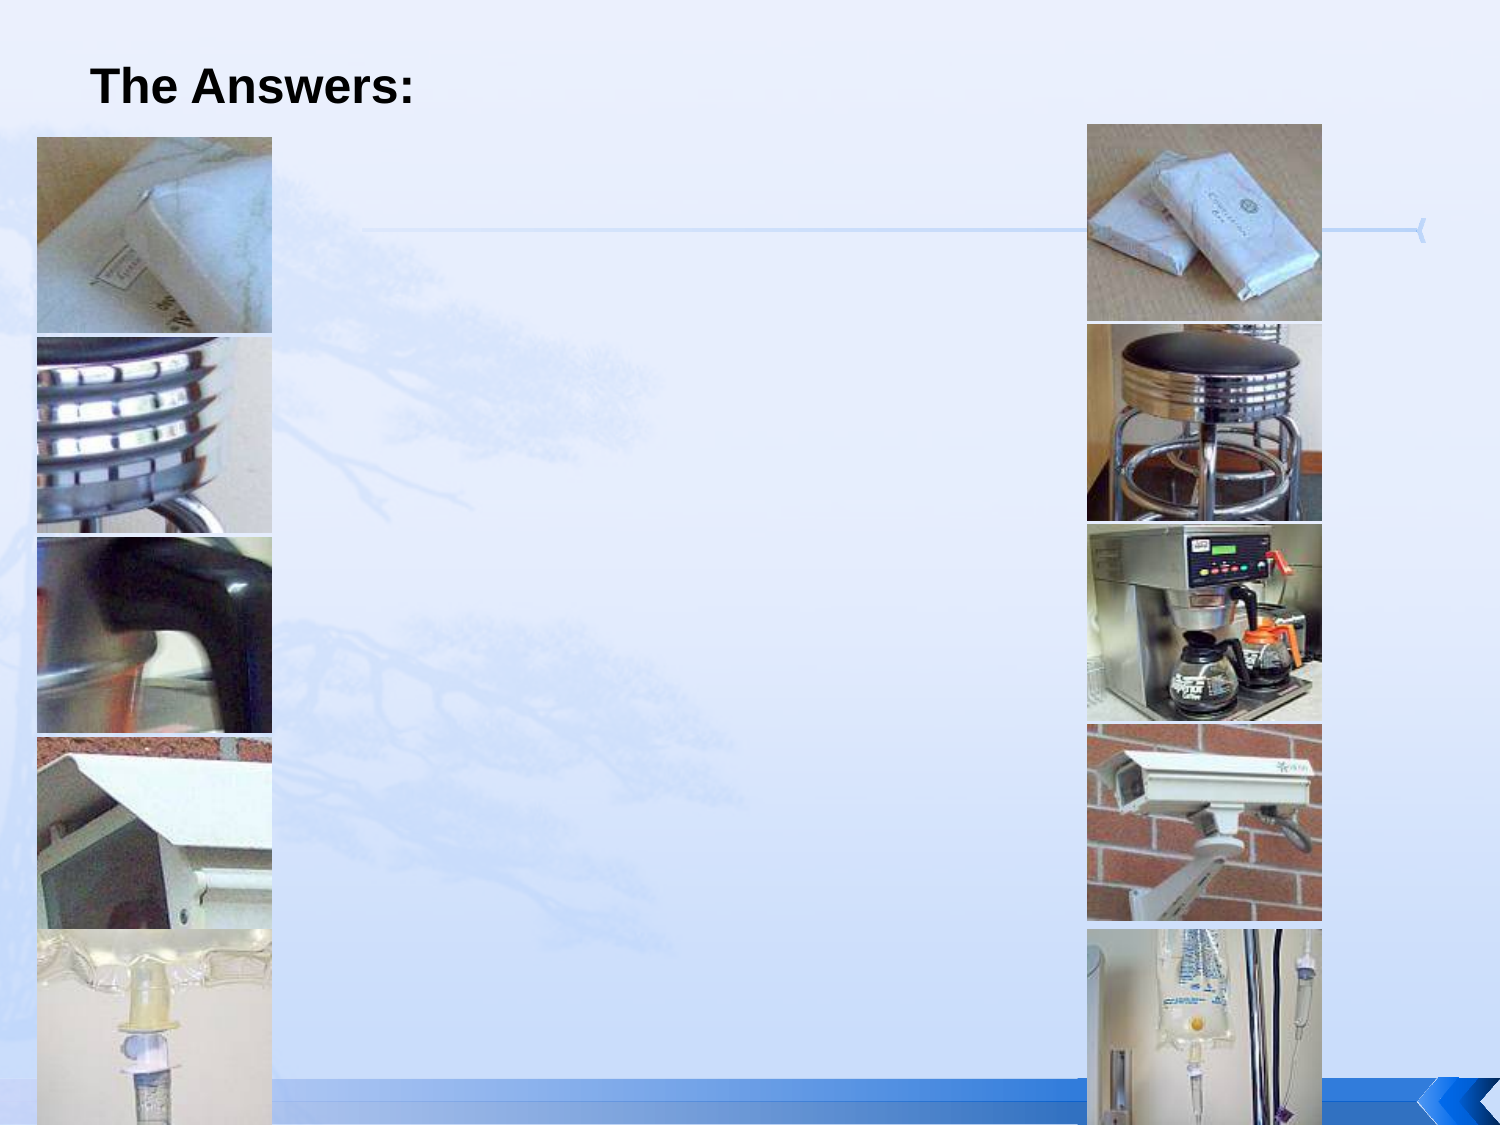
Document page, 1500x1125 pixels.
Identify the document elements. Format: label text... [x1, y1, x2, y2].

picture [36, 536, 273, 734]
picture [36, 736, 273, 1125]
picture [36, 336, 273, 534]
picture [36, 136, 273, 334]
picture [1086, 124, 1323, 321]
picture [1086, 524, 1323, 721]
picture [1086, 929, 1323, 1125]
title The Answers: [75, 24, 1425, 143]
picture [1086, 324, 1323, 521]
picture [1086, 724, 1323, 921]
